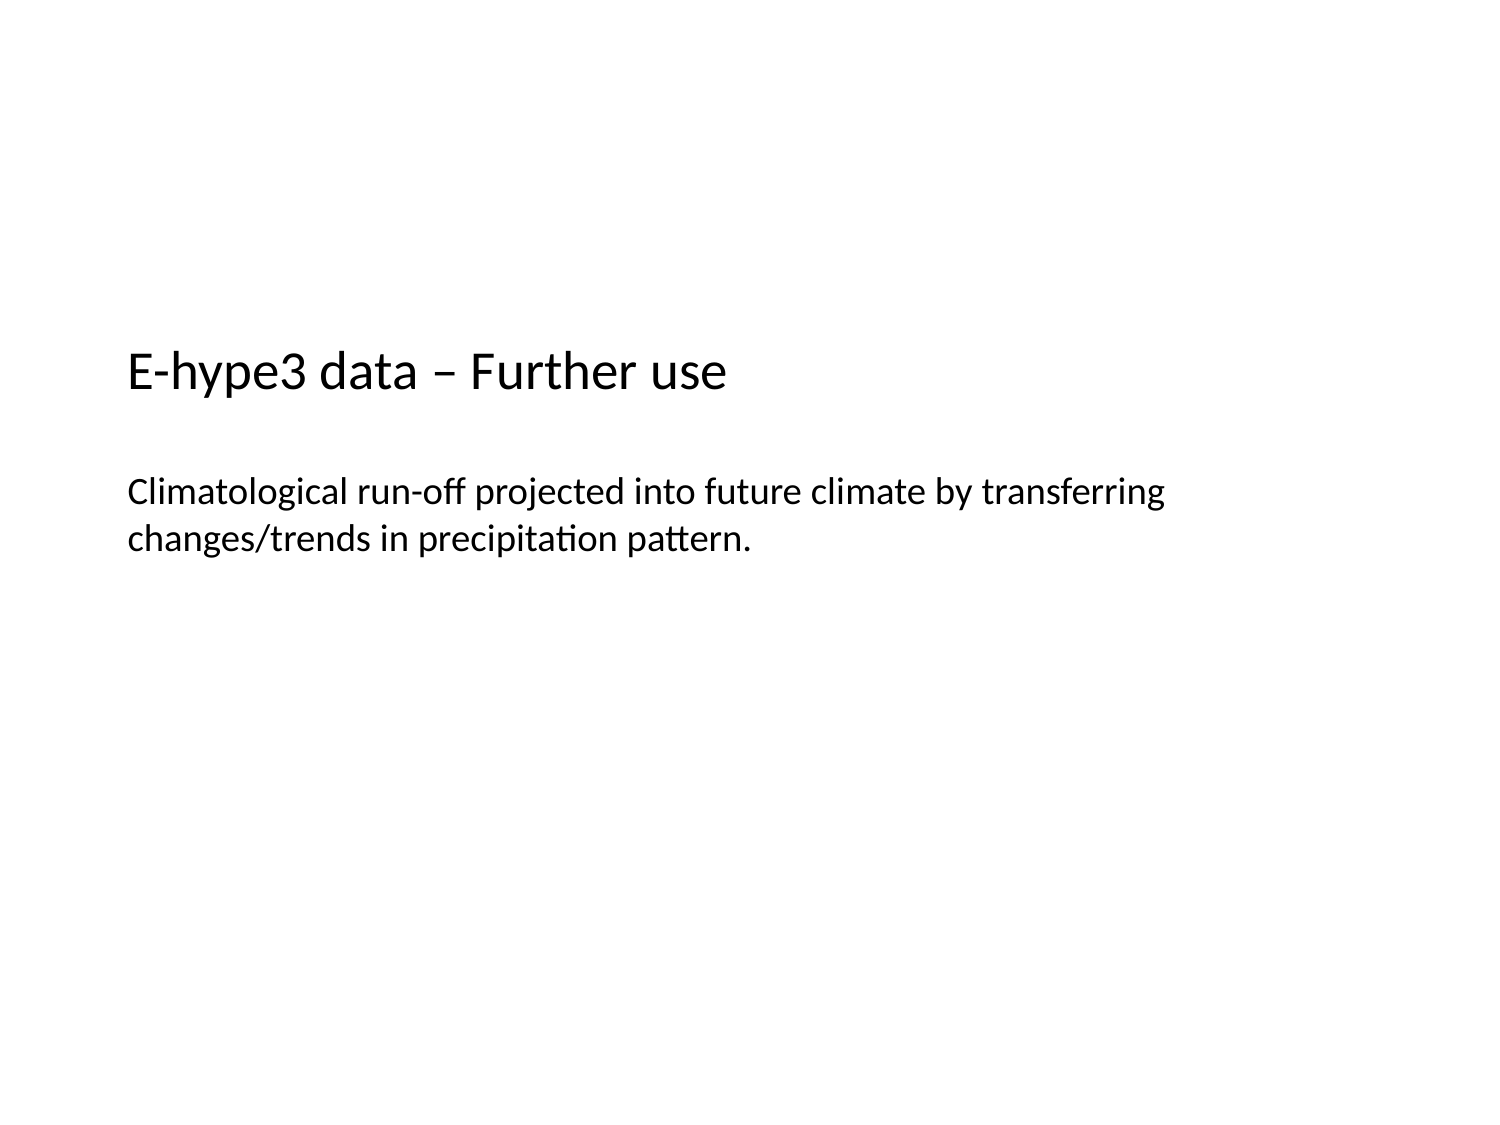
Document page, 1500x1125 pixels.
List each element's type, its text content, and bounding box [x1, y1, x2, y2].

title E-hype3 data – Further use Climatological run-off projected into future climate by transferring changes/trends in precipitation pattern. [112, 326, 1388, 568]
